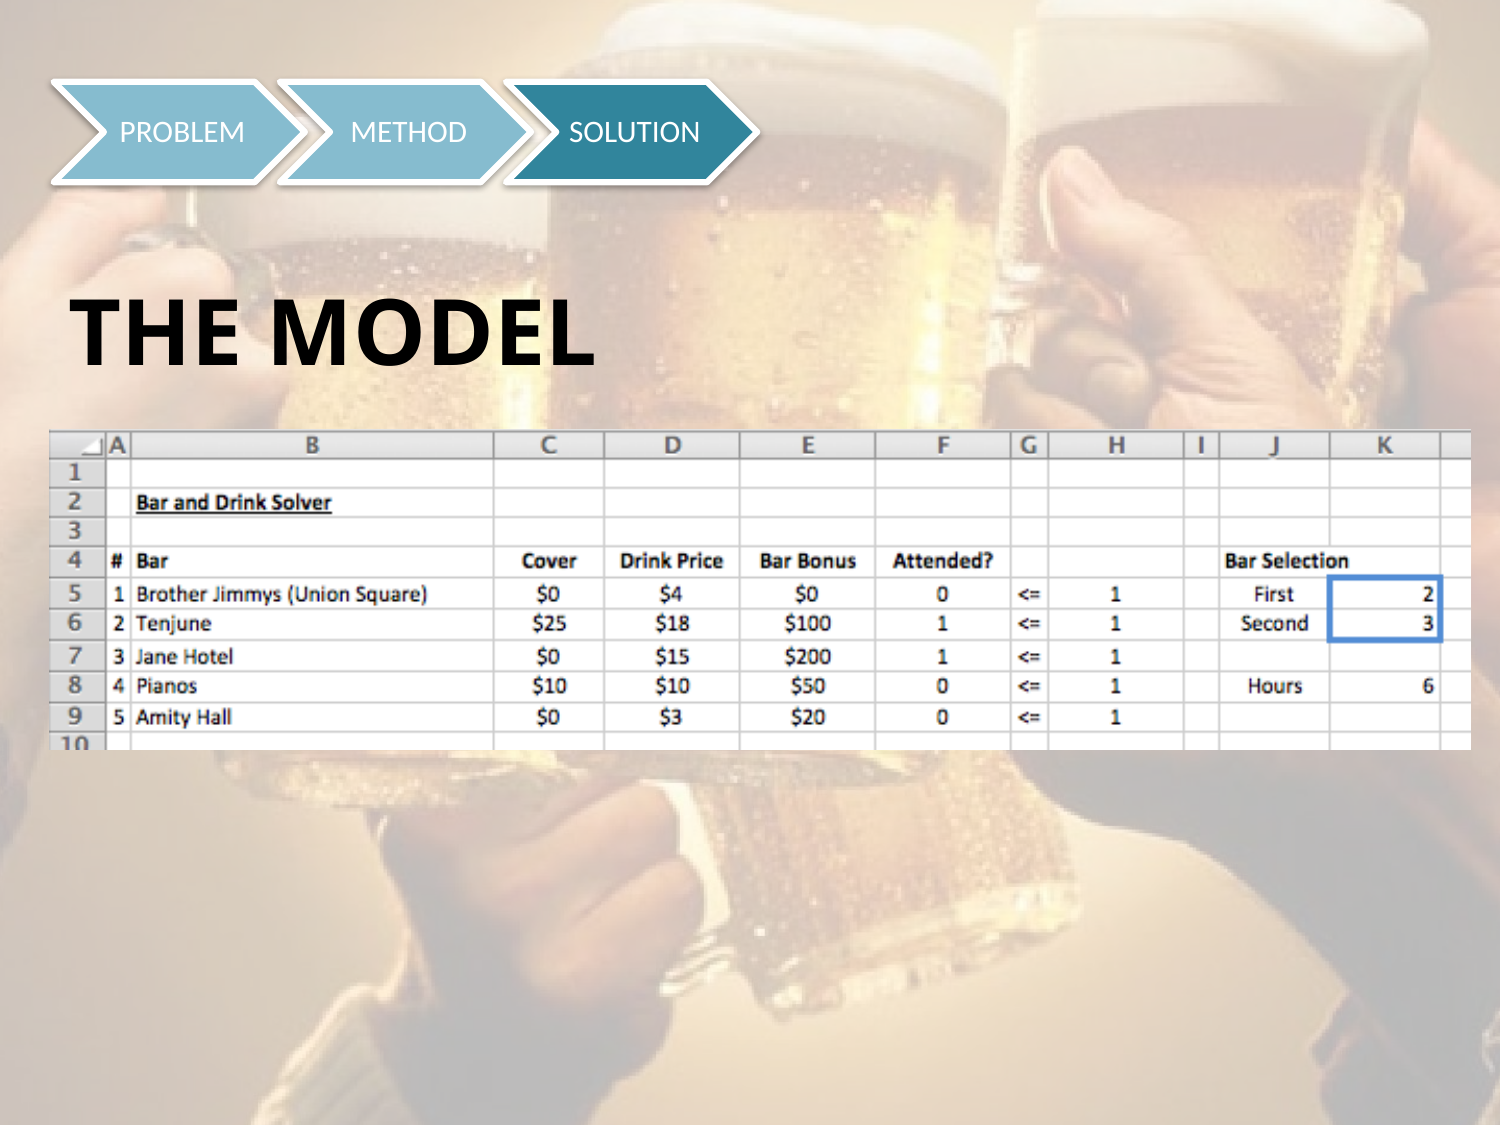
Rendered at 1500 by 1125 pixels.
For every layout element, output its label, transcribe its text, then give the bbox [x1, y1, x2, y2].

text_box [53, 23, 758, 241]
picture [49, 428, 1471, 751]
title THE MODEL [53, 234, 1404, 423]
